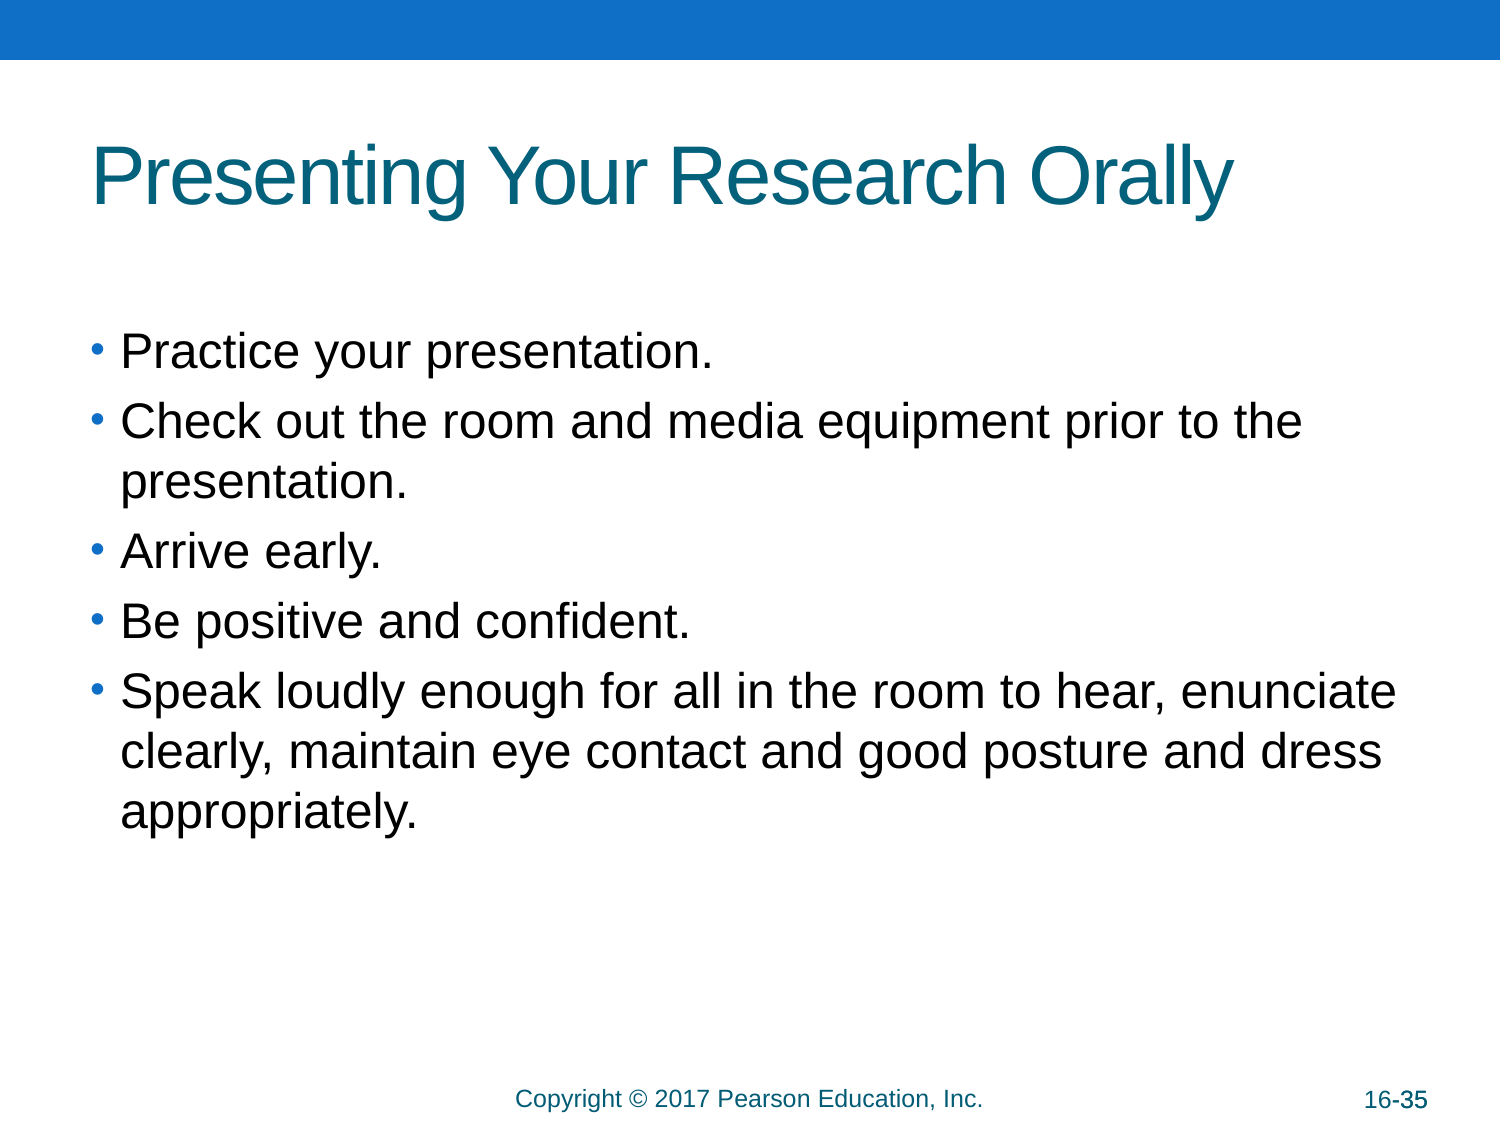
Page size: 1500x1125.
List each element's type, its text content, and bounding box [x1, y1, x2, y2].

list Practice your presentation. Check out the room and media equipment prior to the presentation. Arrive early. Be positive and confident. Speak loudly enough for all in the room to hear, enunciate clearly, maintain eye contact and good posture and dress appropriately. [75, 311, 1425, 1112]
title Presenting Your Research Orally [75, 90, 1425, 253]
